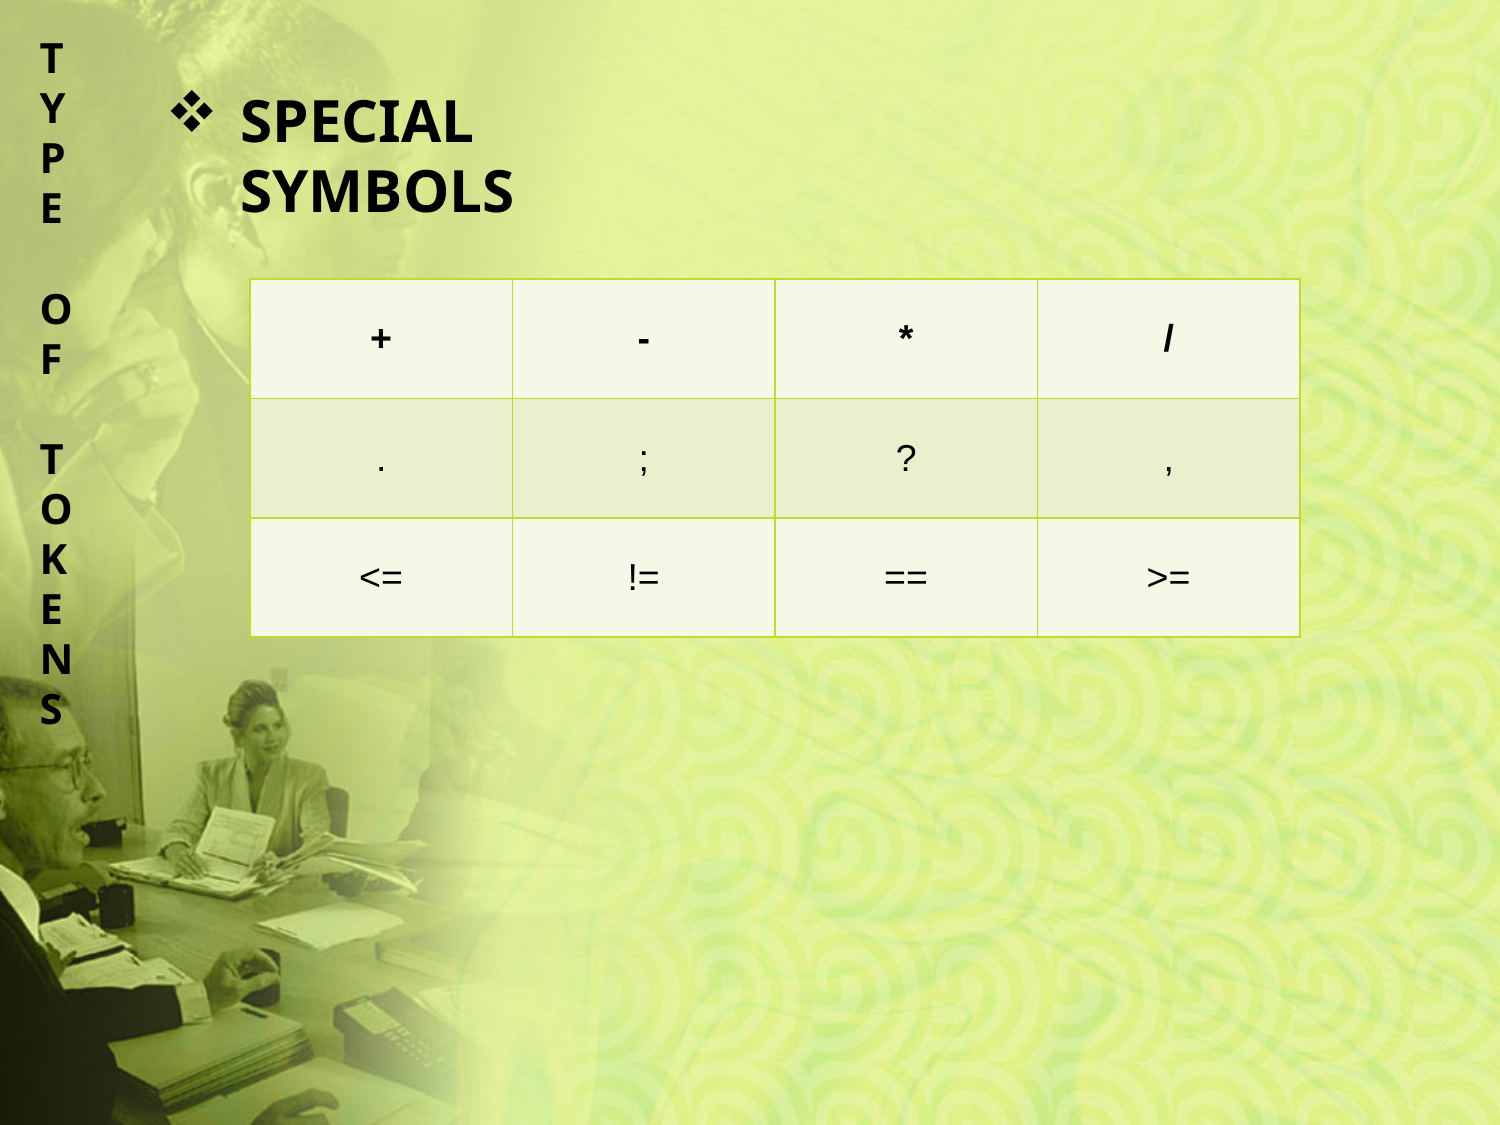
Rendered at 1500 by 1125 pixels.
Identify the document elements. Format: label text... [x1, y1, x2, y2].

table_cell <= [251, 519, 512, 636]
table_cell != [513, 519, 774, 636]
text_box SPECIAL SYMBOLS [151, 76, 763, 232]
picture [0, 0, 1500, 1125]
table_header * [776, 280, 1037, 398]
table_cell , [1038, 399, 1299, 517]
table_cell == [776, 519, 1037, 636]
table_cell >= [1038, 519, 1299, 636]
table_cell ; [513, 399, 774, 517]
table_header / [1038, 280, 1299, 398]
text_box T Y P E O F T O K E N S [24, 24, 100, 740]
table_cell . [251, 399, 512, 517]
table_header + [251, 280, 512, 398]
table_cell ? [776, 399, 1037, 517]
table_header - [513, 280, 774, 398]
